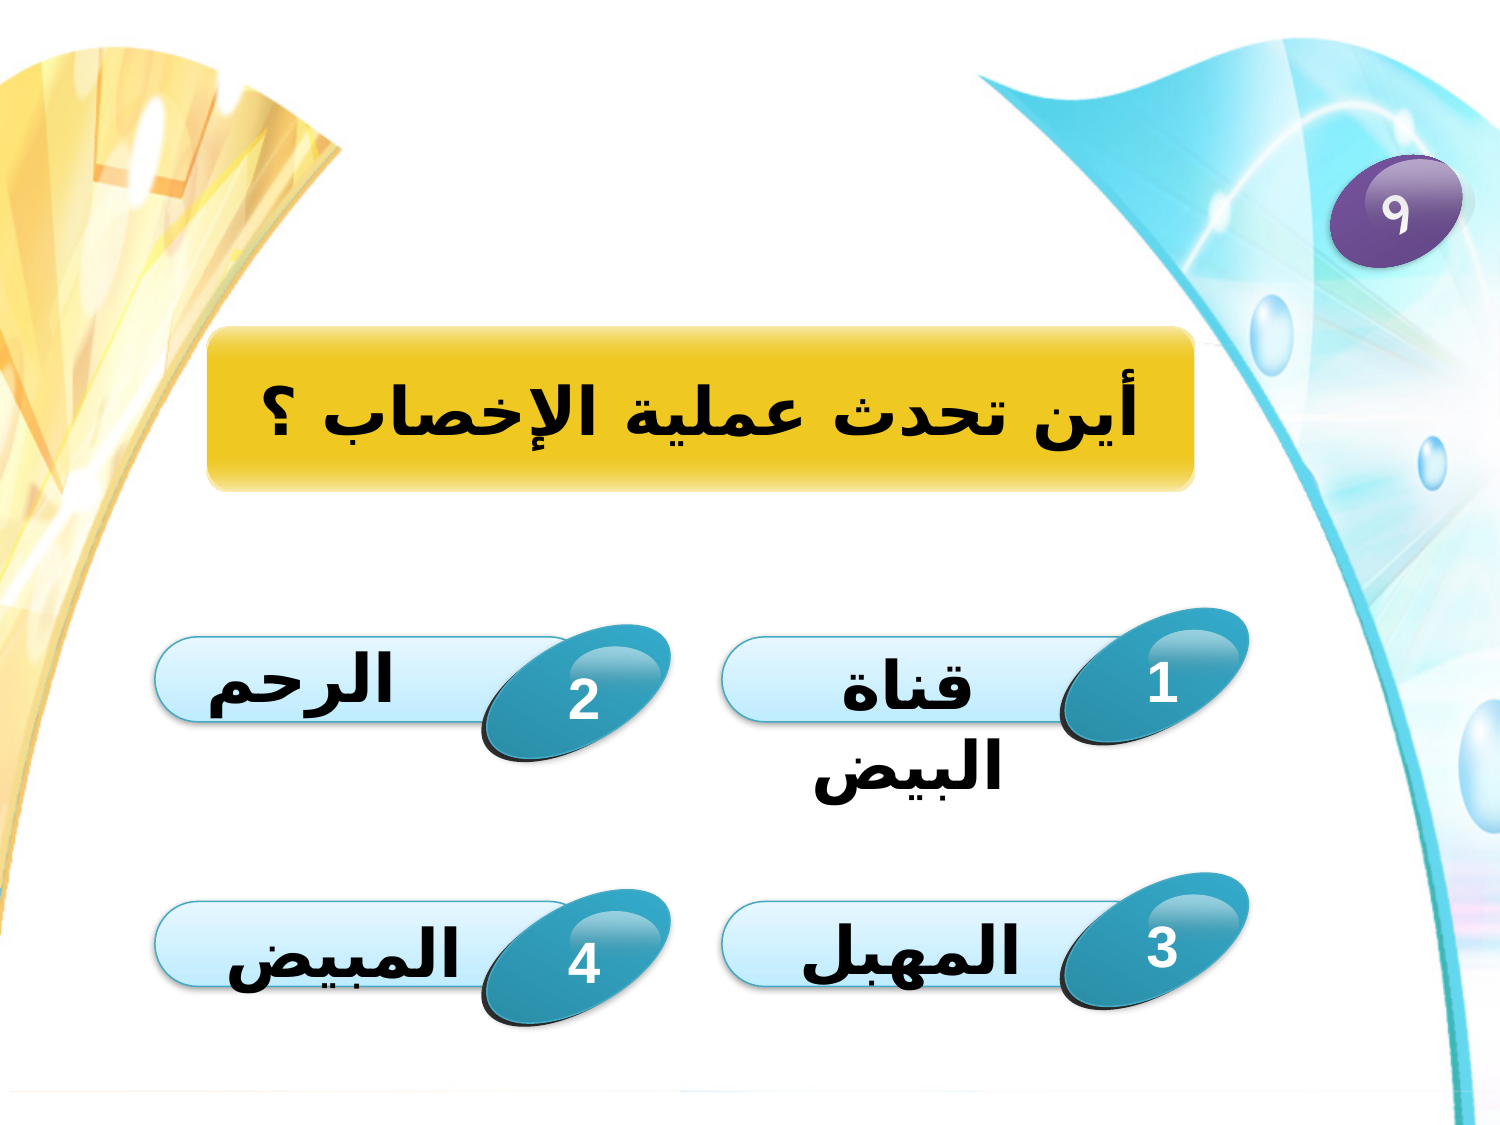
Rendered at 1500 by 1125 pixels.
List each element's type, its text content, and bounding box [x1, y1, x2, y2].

picture [0, 0, 1500, 1125]
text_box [721, 623, 1259, 732]
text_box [154, 628, 680, 747]
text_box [135, 901, 680, 1036]
text_box 9 [1330, 178, 1418, 268]
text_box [691, 888, 1259, 997]
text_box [206, 325, 1195, 492]
